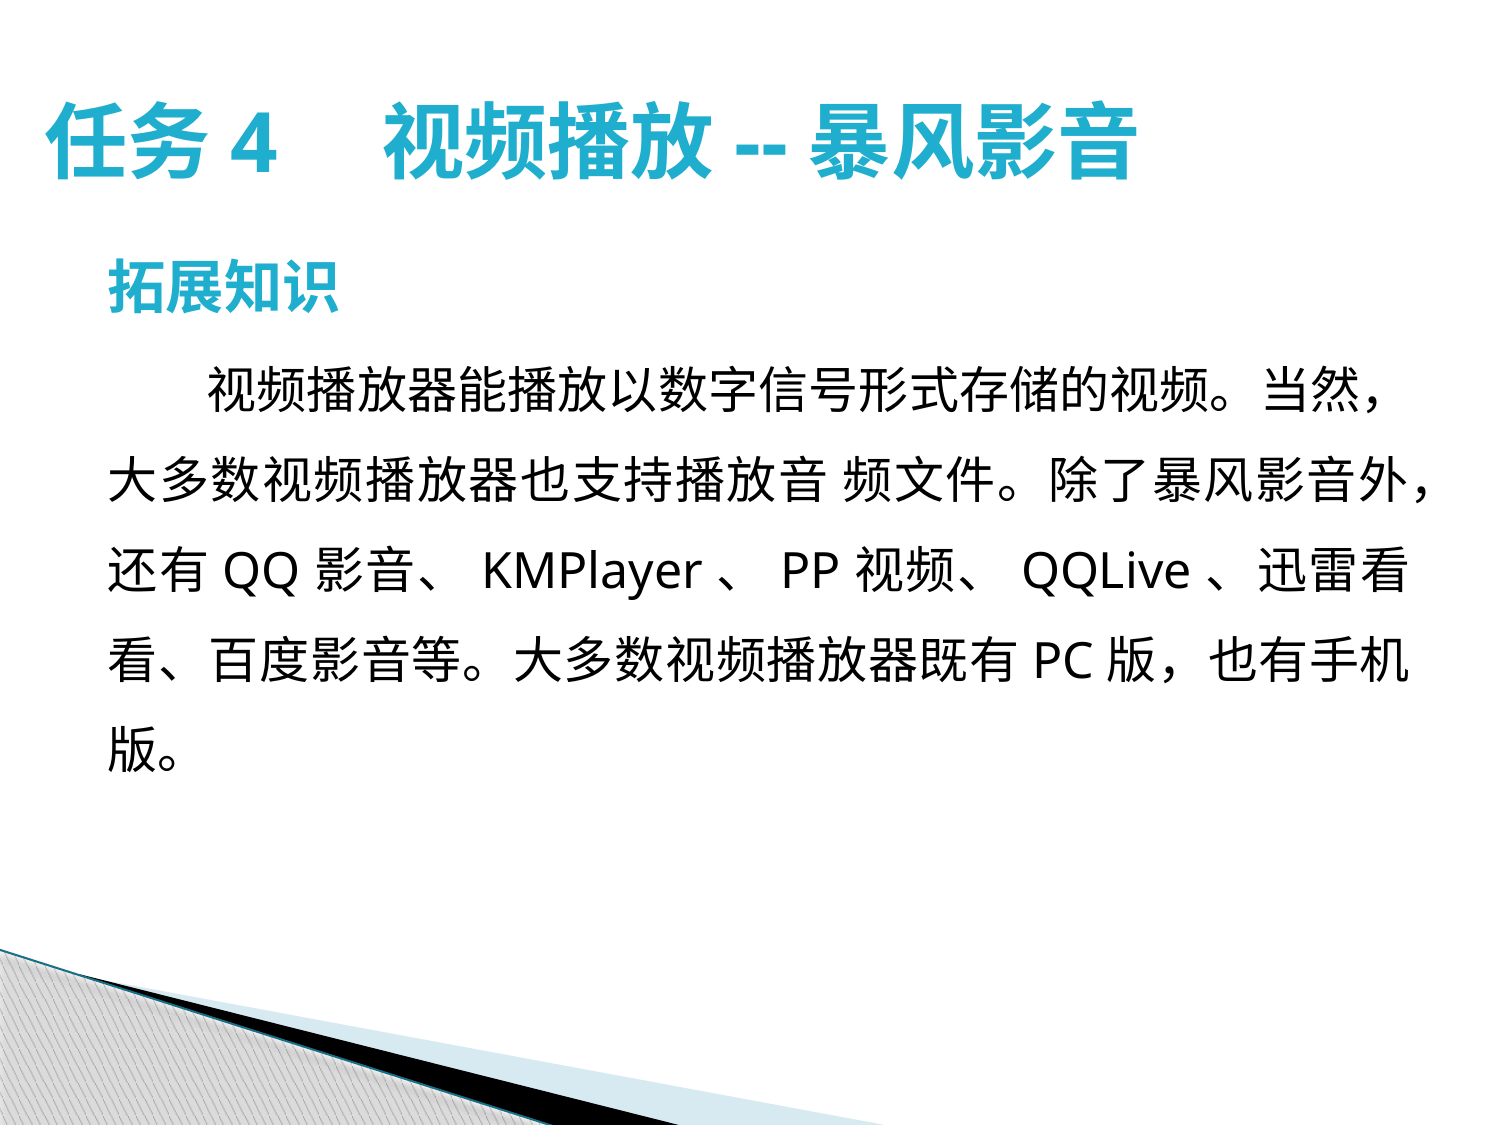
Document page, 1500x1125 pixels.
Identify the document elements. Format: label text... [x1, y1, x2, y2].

title 任务4 视频播放--暴风影音 [29, 45, 1500, 233]
list 拓展知识 视频播放器能播放以数字信号形式存储的视频。当然，大多数视频播放器也支持播放音 频文件。除了暴风影音外，还有QQ影音、KMPlayer、PP视频、QQLive、迅雷看看、百度影音等。大多数视频播放器既有PC版，也有手机版。 [75, 243, 1425, 986]
